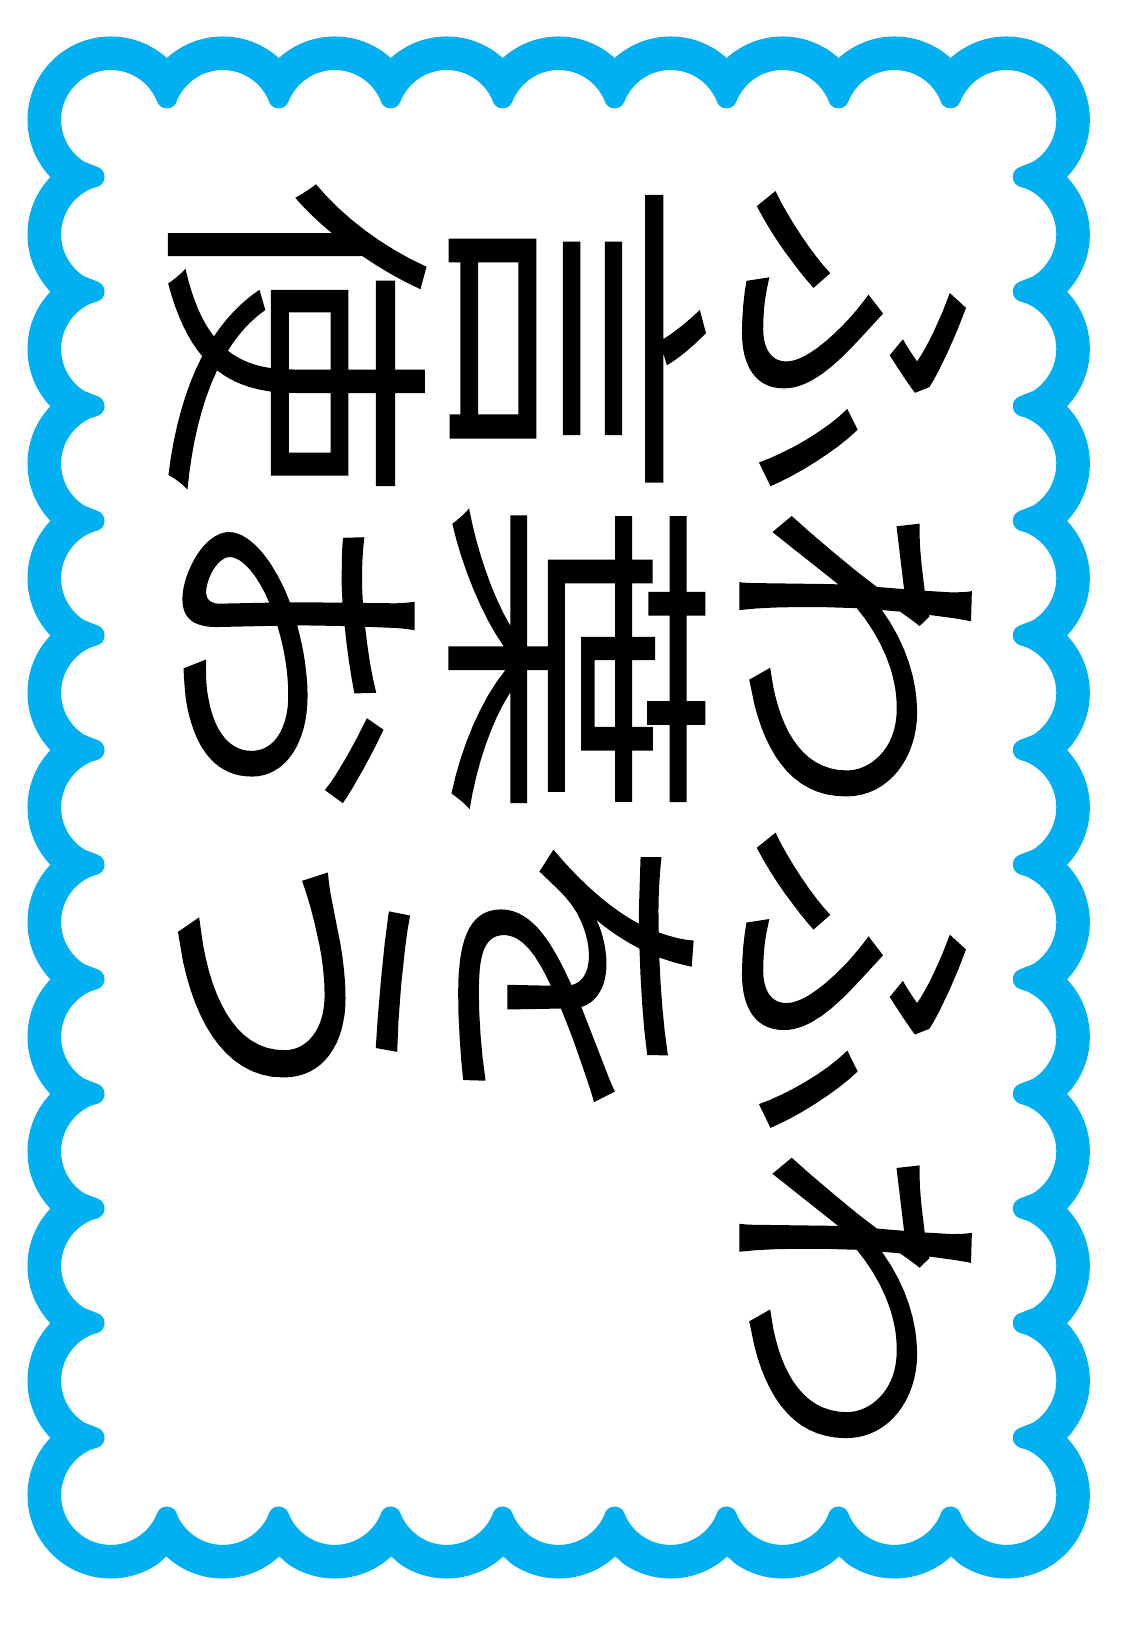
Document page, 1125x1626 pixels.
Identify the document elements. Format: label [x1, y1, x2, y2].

text_box [35, 44, 1082, 1571]
